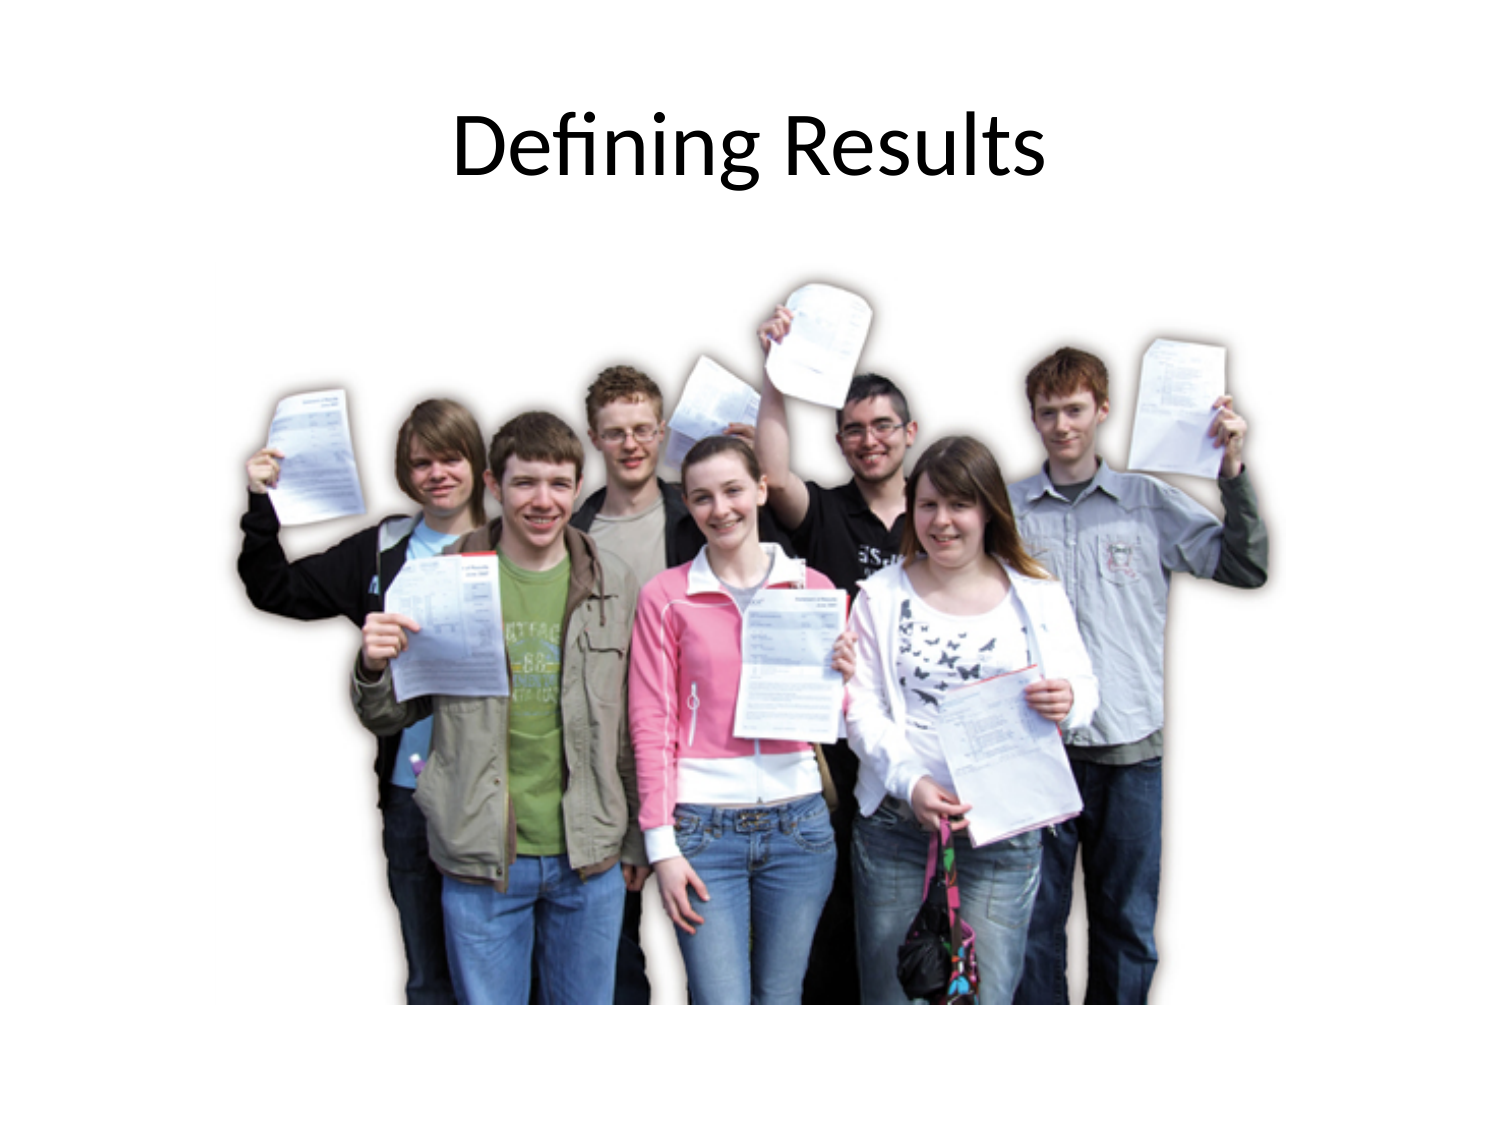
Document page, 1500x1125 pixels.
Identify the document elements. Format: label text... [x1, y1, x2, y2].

title Defining Results [75, 45, 1425, 233]
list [213, 262, 1287, 1006]
